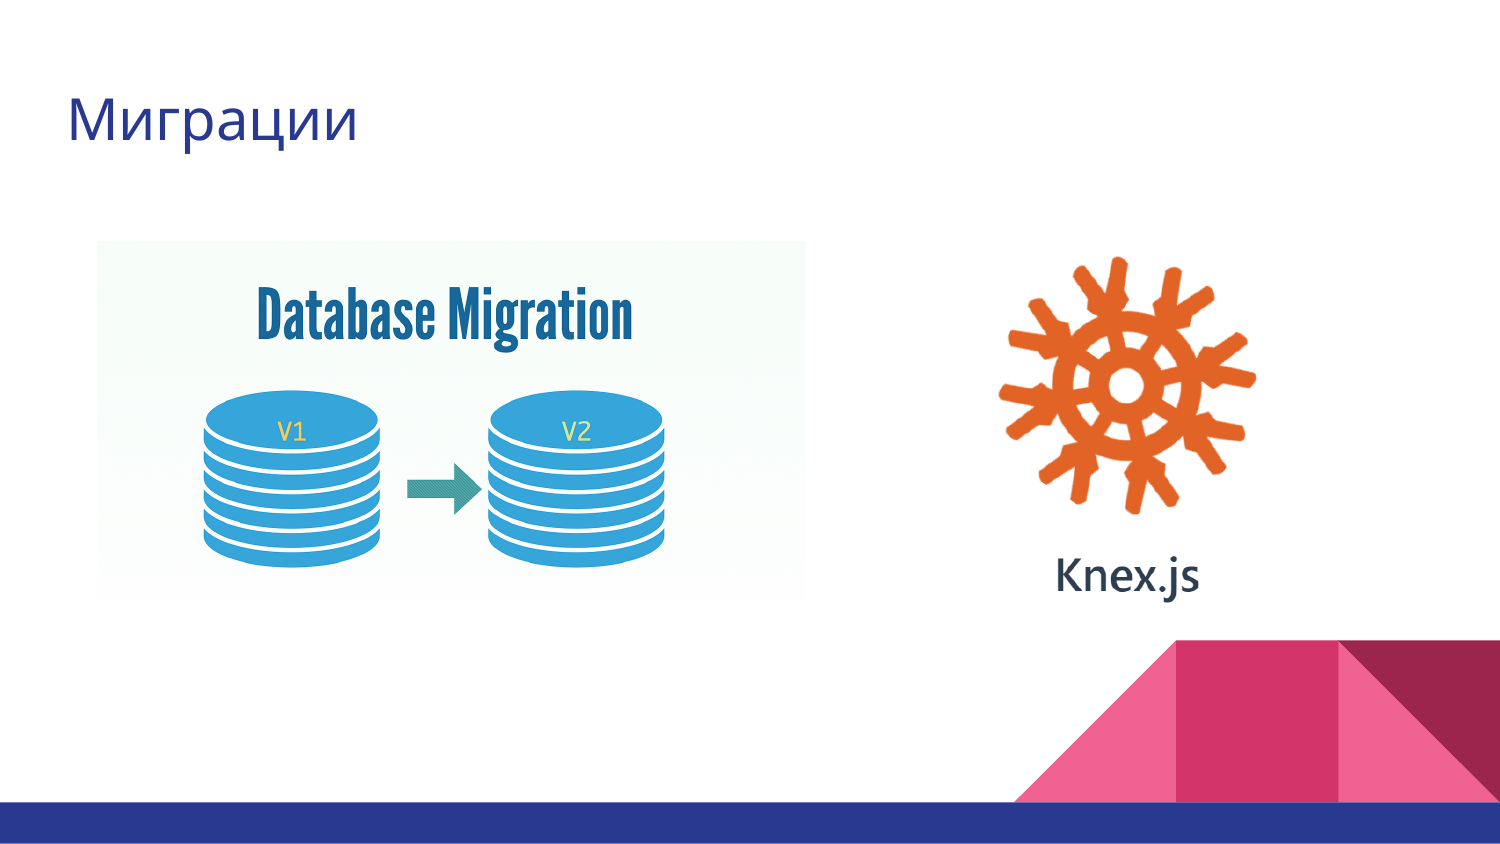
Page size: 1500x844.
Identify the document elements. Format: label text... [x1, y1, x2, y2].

picture [951, 241, 1308, 603]
title Миграции [51, 67, 1449, 167]
picture [97, 241, 805, 603]
list [51, 201, 1449, 750]
